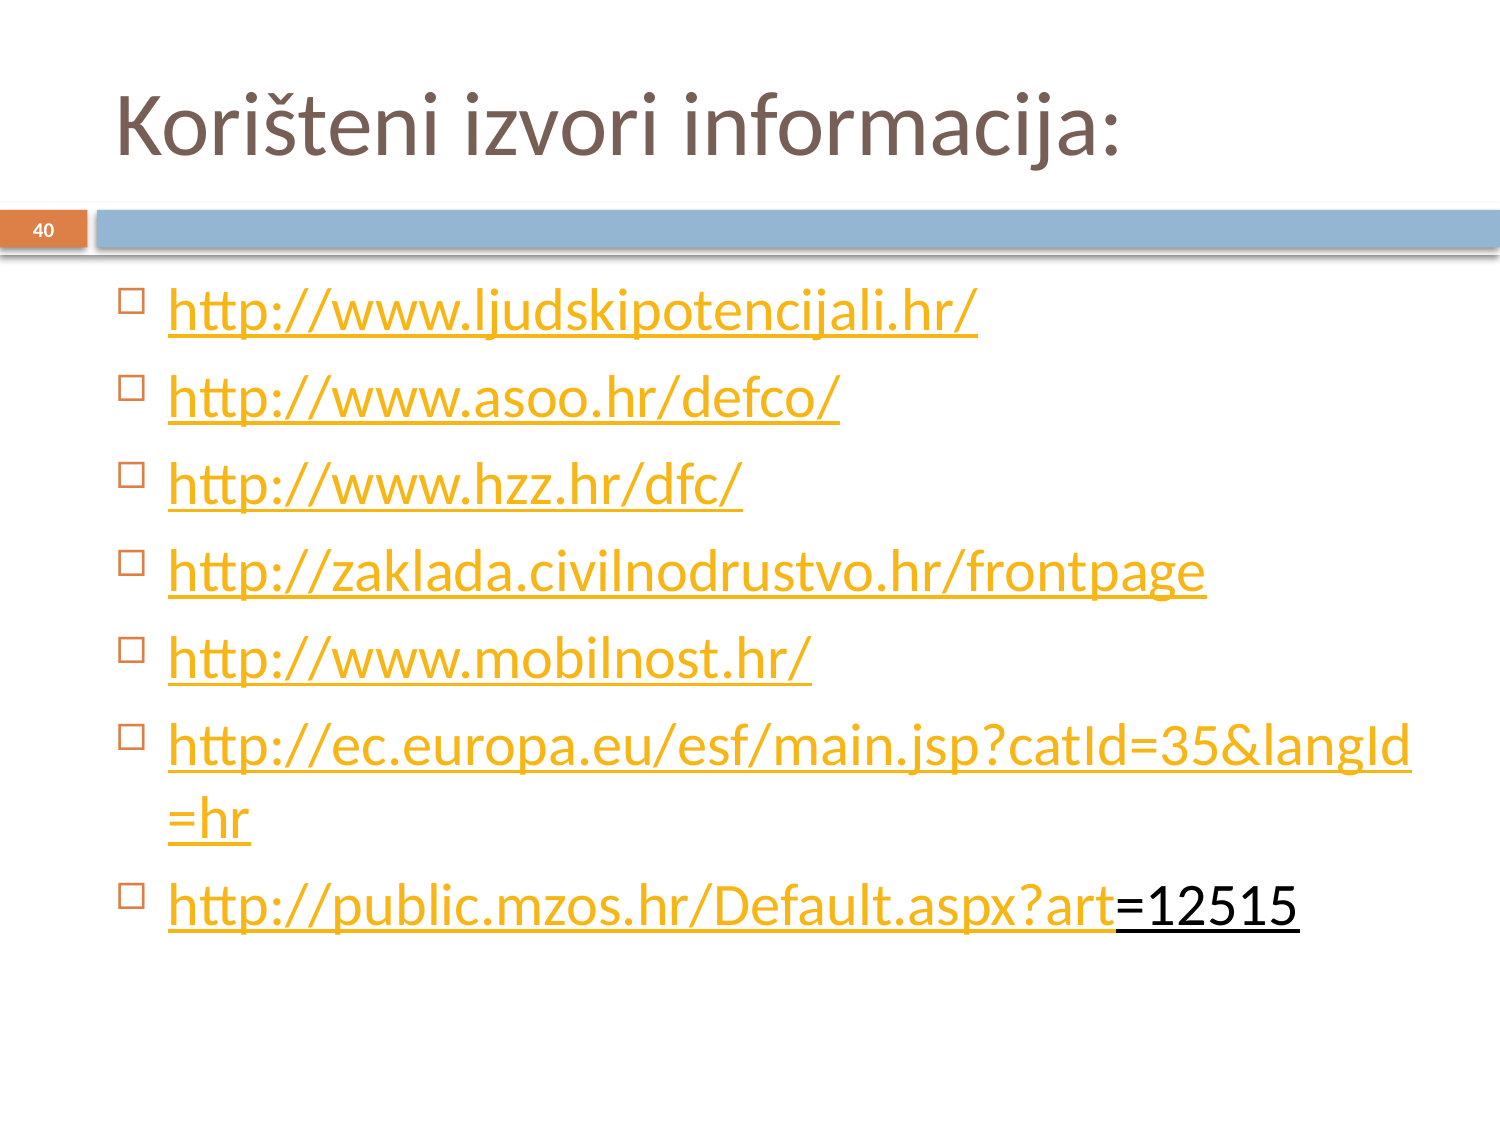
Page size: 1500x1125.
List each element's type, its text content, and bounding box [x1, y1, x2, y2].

list http://www.ljudskipotencijali.hr/ http://www.asoo.hr/defco/ http://www.hzz.hr/dfc/ http://zaklada.civilnodrustvo.hr/frontpage http://www.mobilnost.hr/ http://ec.europa.eu/esf/main.jsp?catId=35&langId=hr http://public.mzos.hr/Default.aspx?art=12515 [100, 262, 1439, 1001]
title Korišteni izvori informacija: [100, 37, 1439, 201]
slide_number 40 [0, 208, 88, 249]
